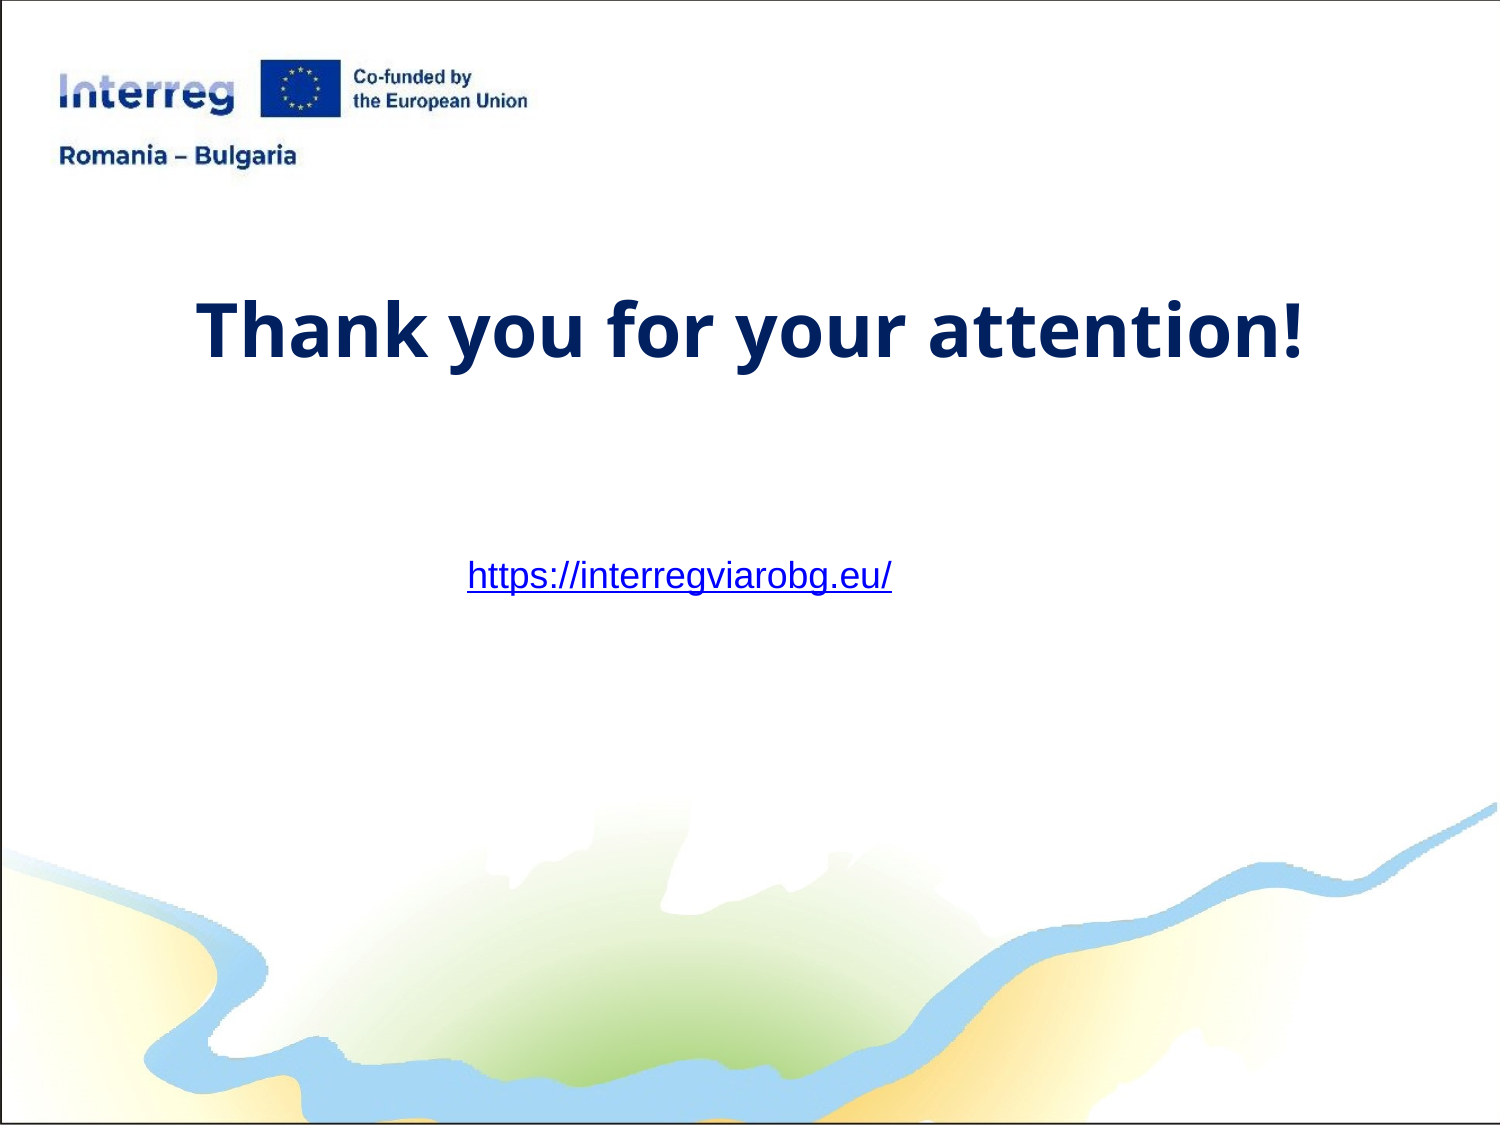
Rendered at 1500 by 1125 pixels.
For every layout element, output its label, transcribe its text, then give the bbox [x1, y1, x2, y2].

text_box https://interregviarobg.eu/ [452, 498, 907, 649]
text_box Thank you for your attention! [87, 274, 1413, 560]
picture [0, 0, 1500, 1125]
